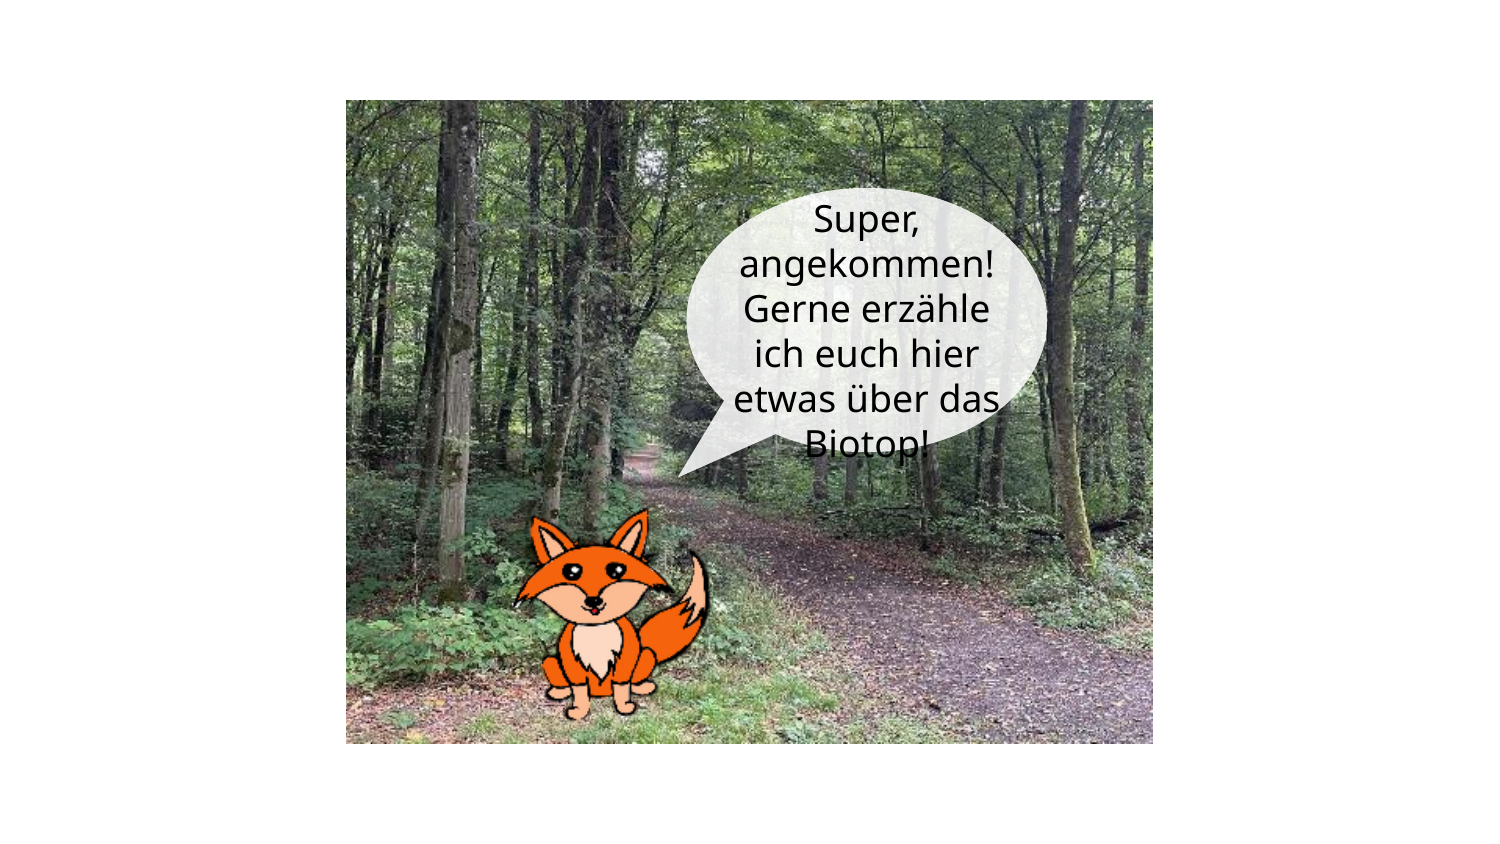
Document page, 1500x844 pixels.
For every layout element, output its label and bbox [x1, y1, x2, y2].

text_box [346, 100, 1153, 744]
